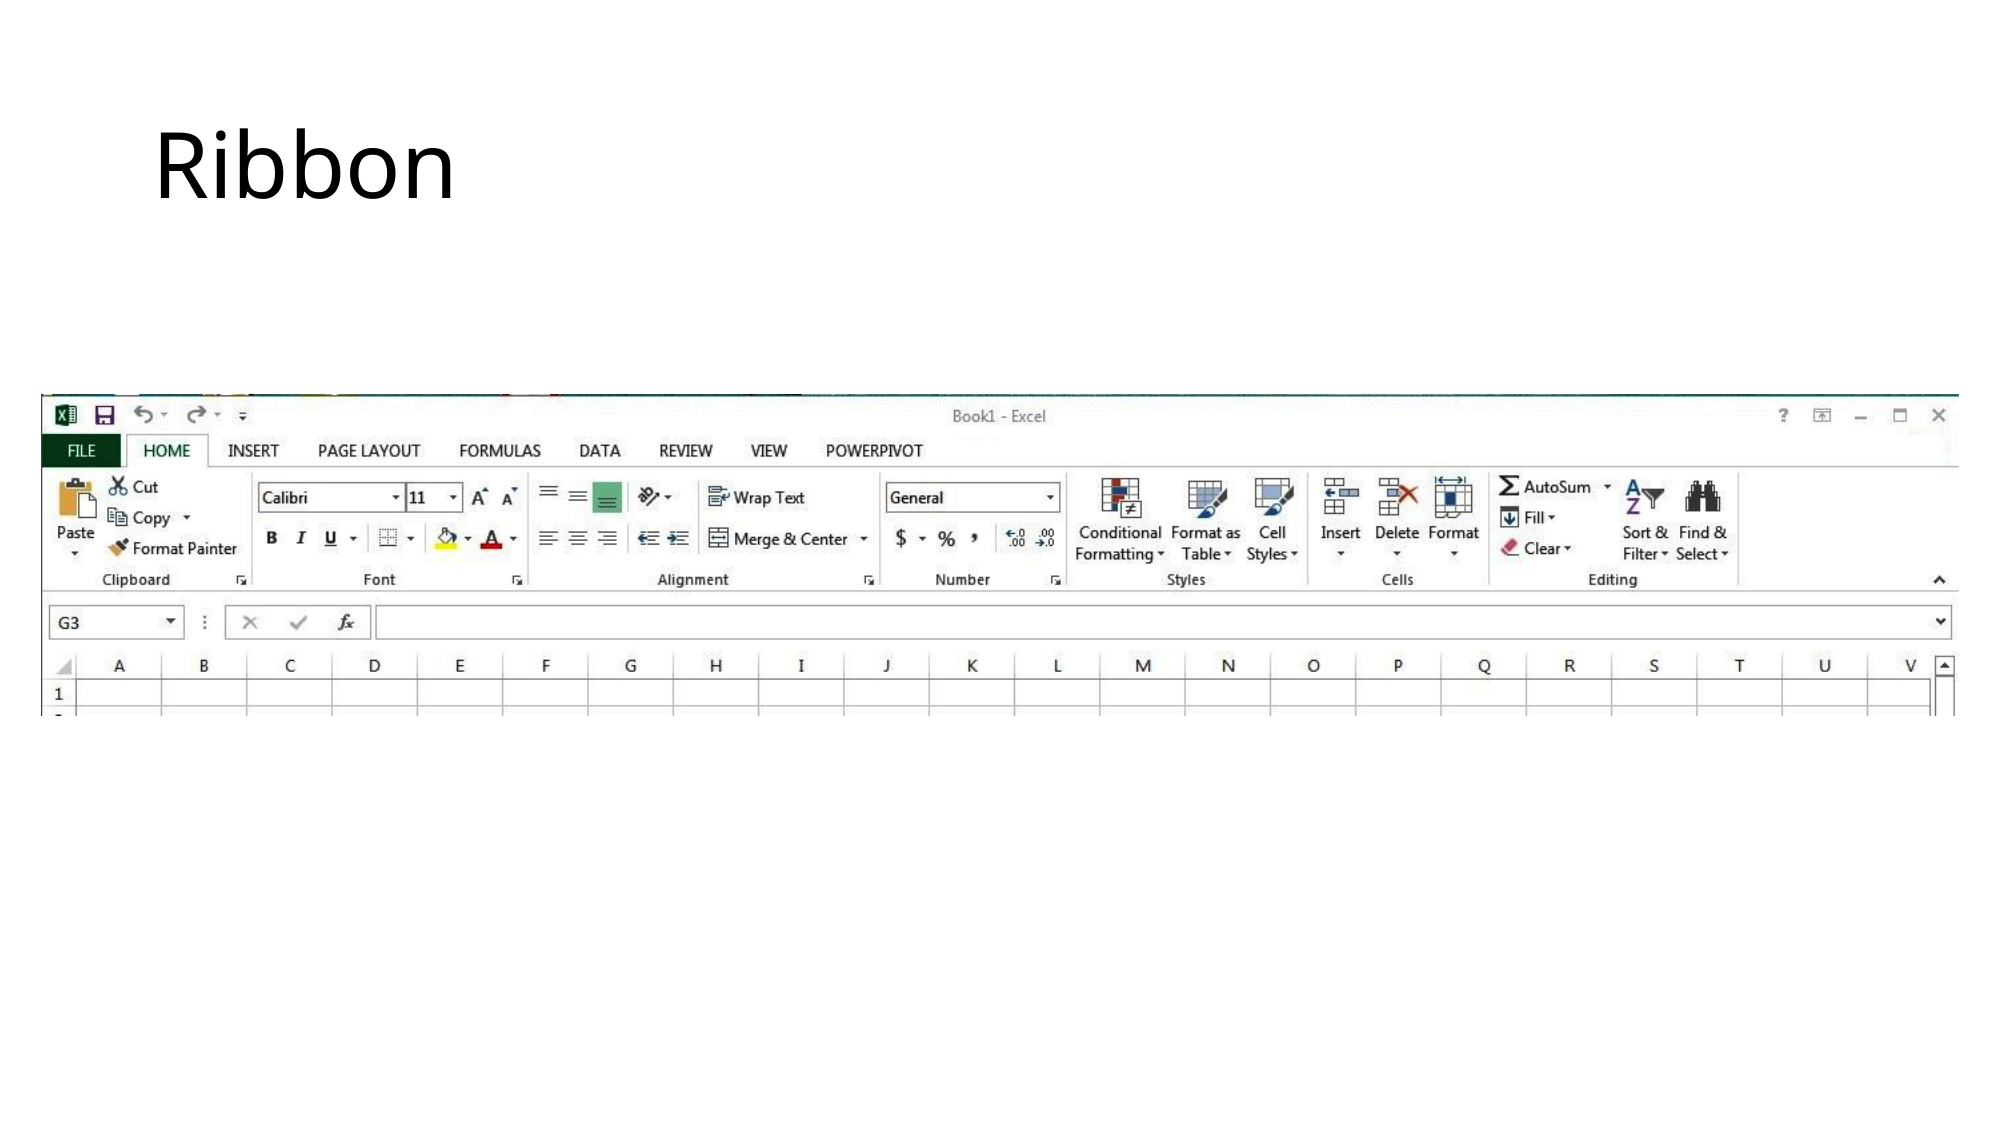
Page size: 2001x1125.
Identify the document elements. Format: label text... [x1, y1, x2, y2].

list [41, 394, 1959, 716]
title Ribbon [137, 59, 1863, 278]
